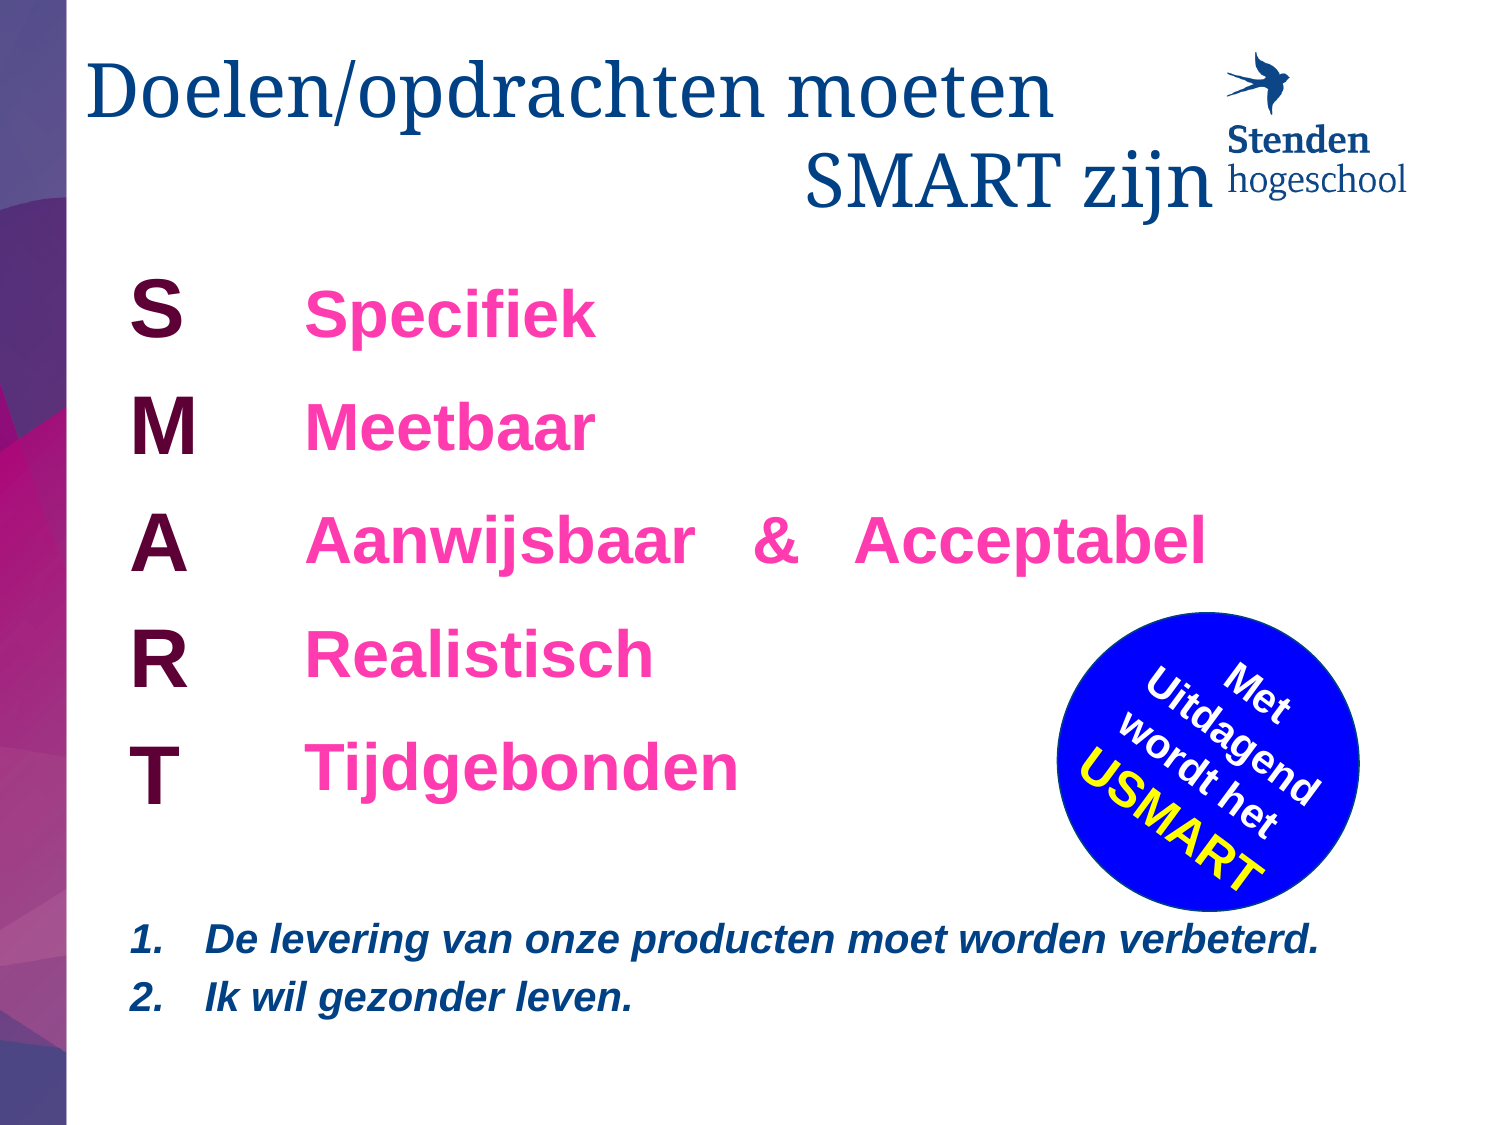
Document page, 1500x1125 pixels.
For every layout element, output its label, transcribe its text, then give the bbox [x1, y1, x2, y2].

title Doelen/opdrachten moeten SMART zijn [70, 34, 1472, 223]
text_box De levering van onze producten moet worden verbeterd. Ik wil gezonder leven. [114, 903, 1336, 1086]
text_box Specifiek Meetbaar Aanwijsbaar & Acceptabel Realistisch Tijdgebonden [289, 262, 1332, 892]
text_box S M A R T [114, 246, 214, 829]
picture [0, 0, 1500, 1125]
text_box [1053, 612, 1357, 930]
